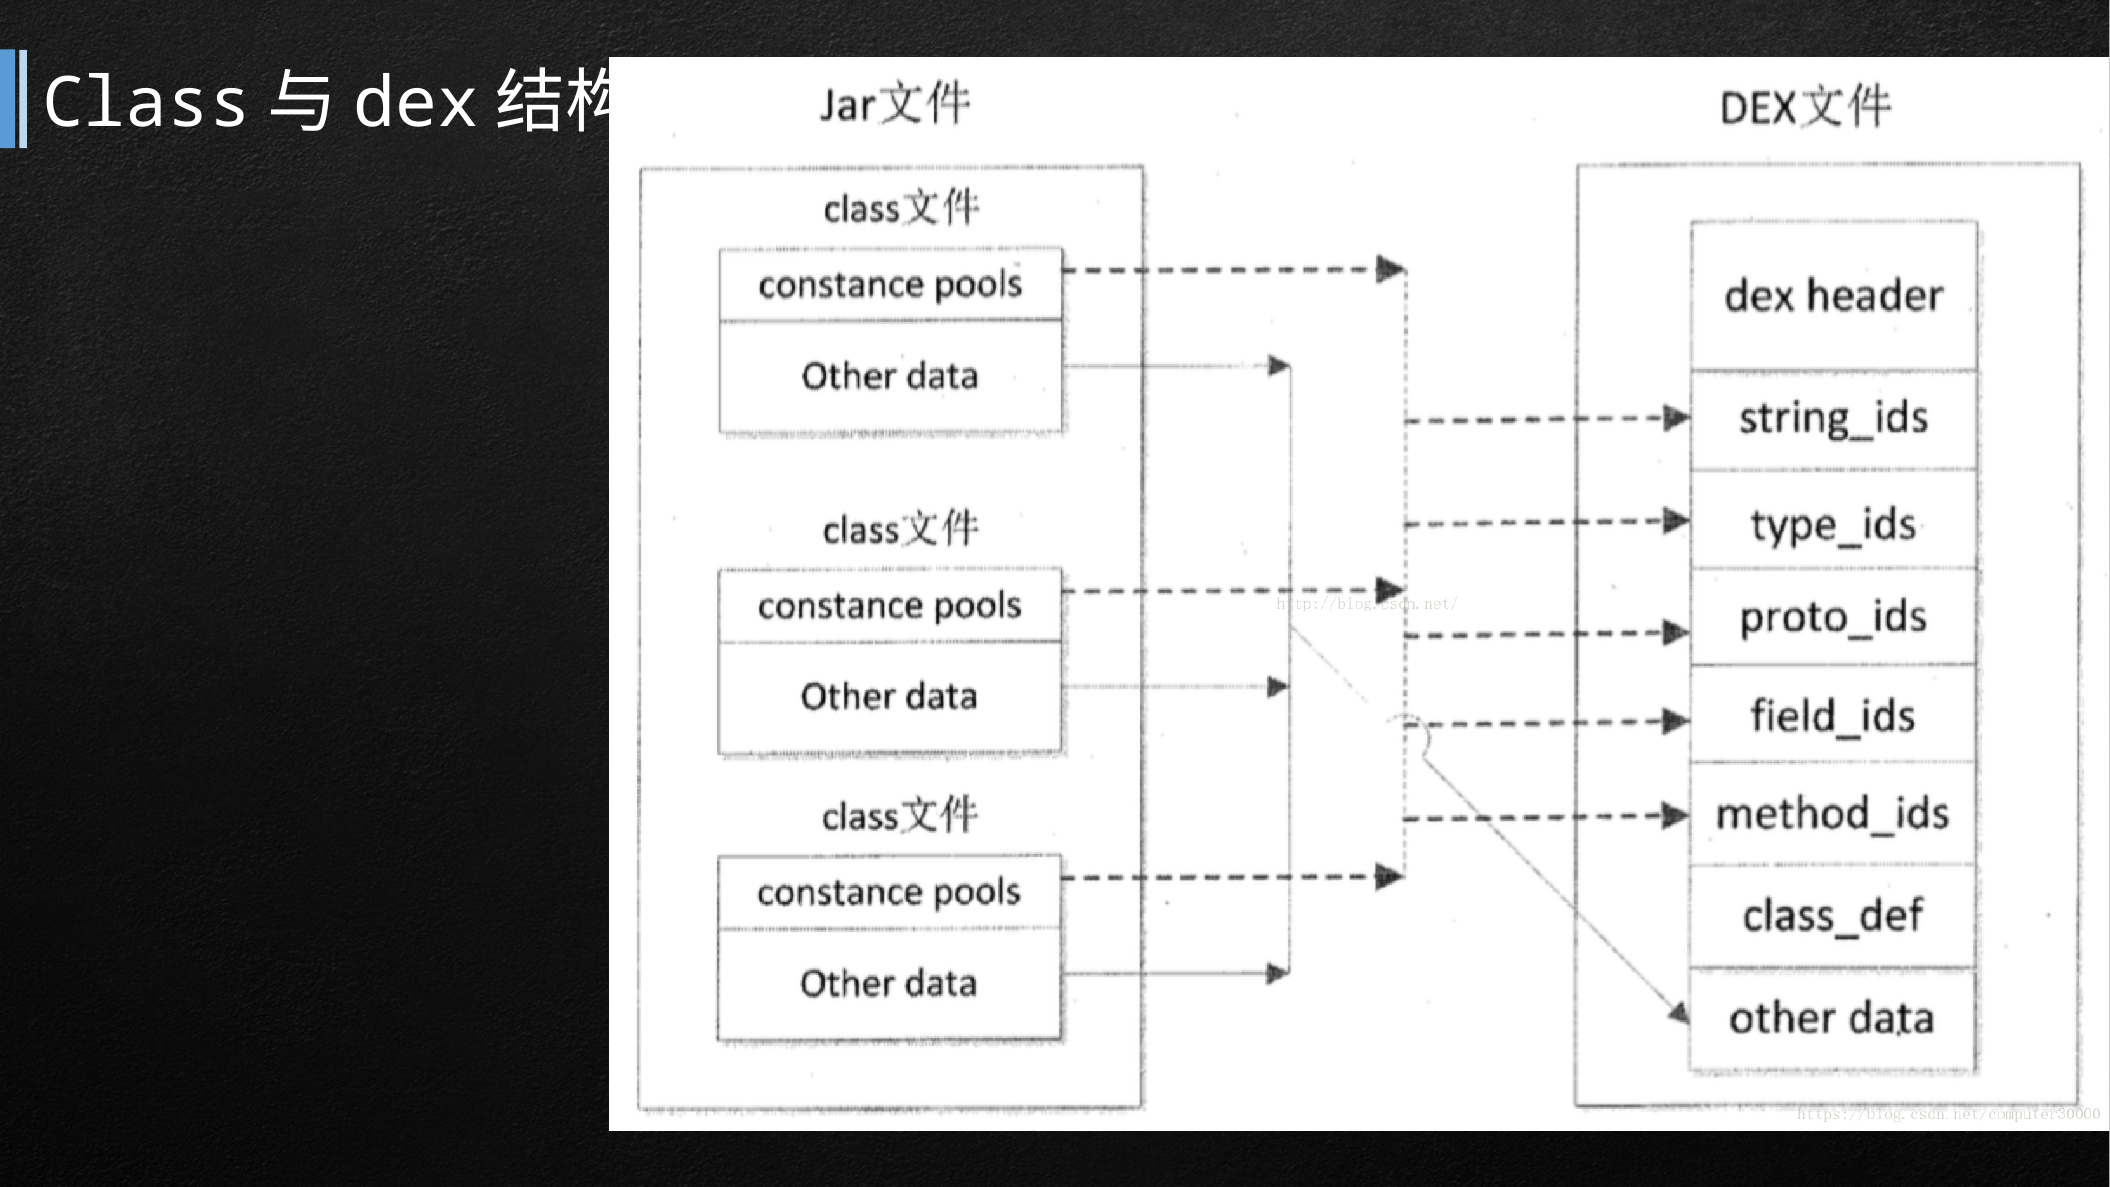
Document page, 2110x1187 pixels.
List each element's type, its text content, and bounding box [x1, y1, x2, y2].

picture [0, 0, 2110, 1187]
title Class与dex结构 [26, 53, 2005, 155]
